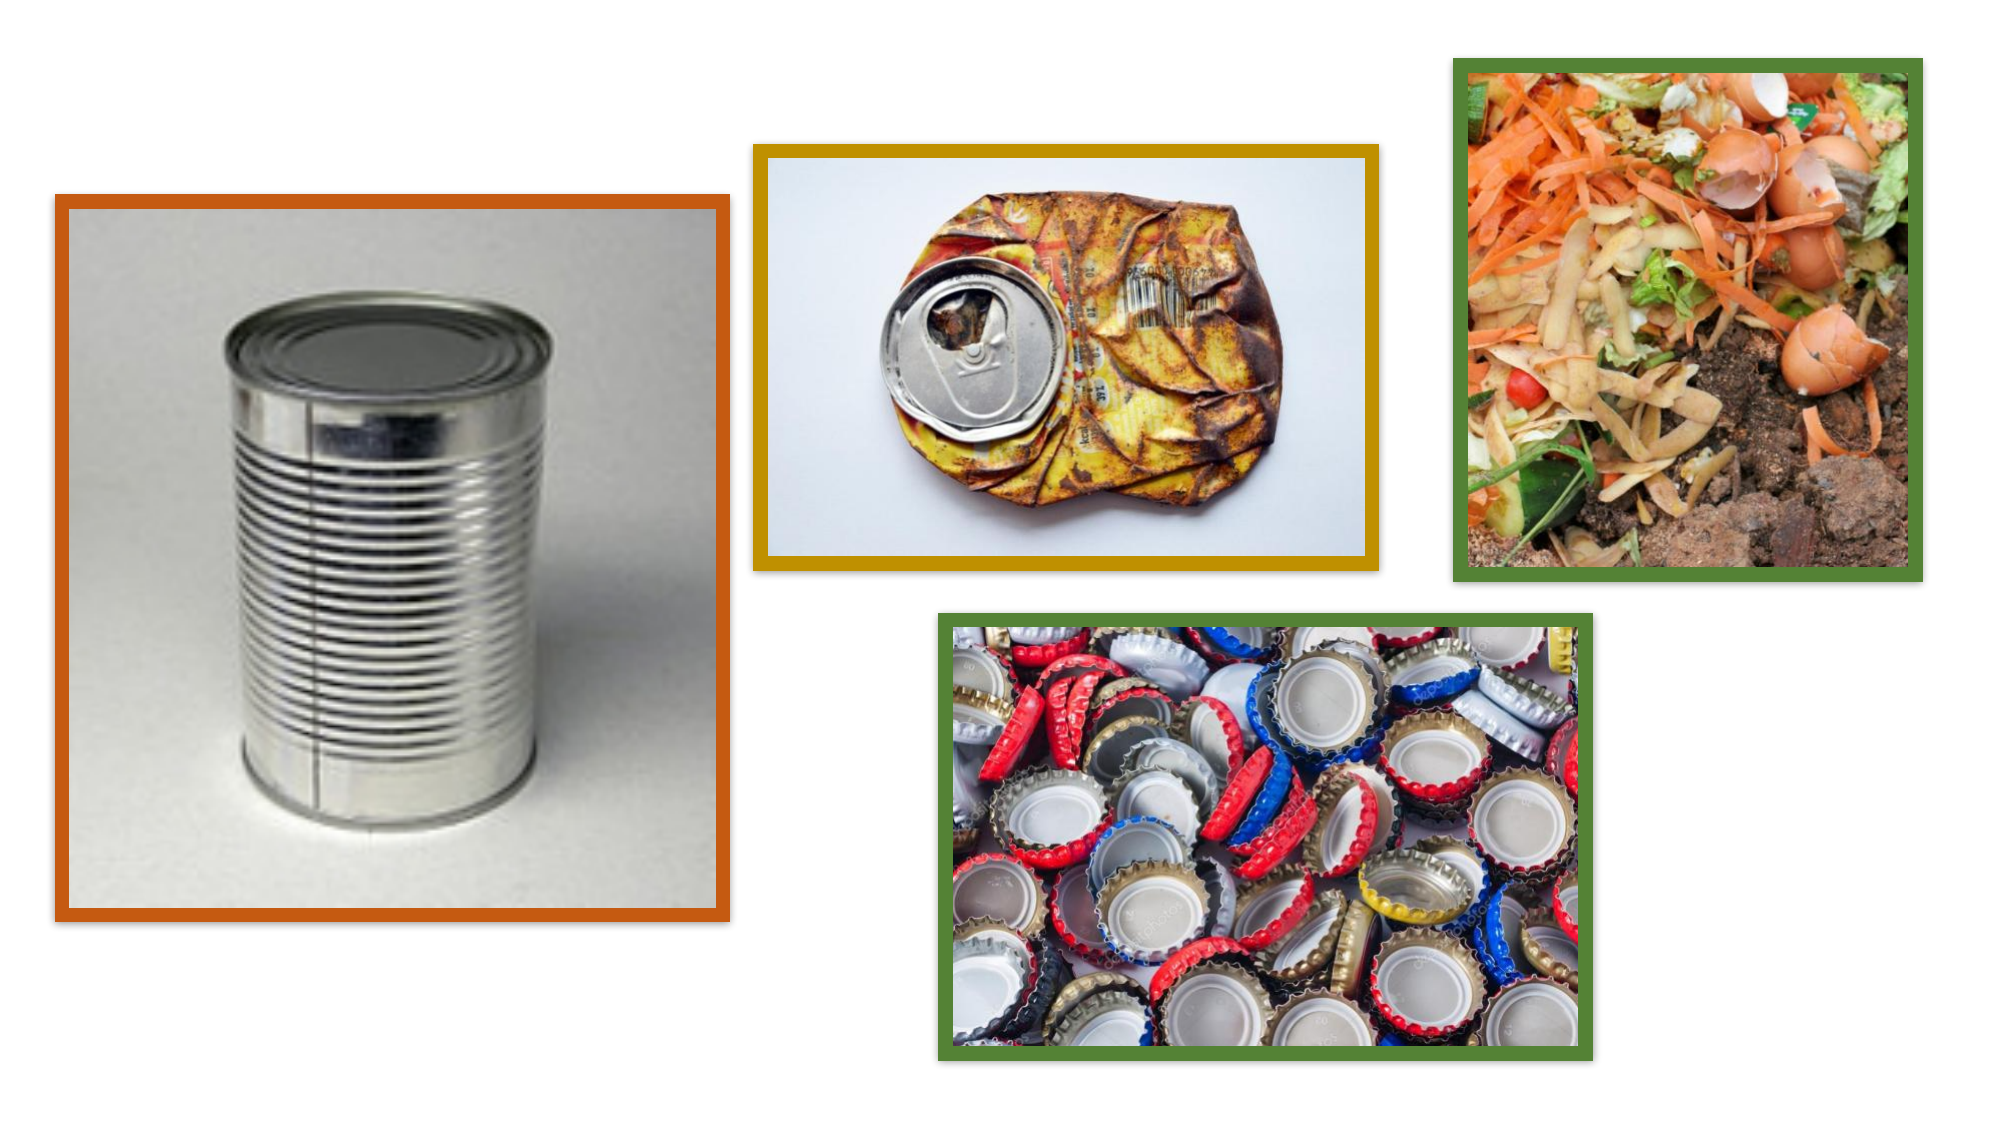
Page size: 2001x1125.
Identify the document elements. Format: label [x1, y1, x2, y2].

picture [1467, 72, 1909, 568]
picture [69, 208, 716, 908]
picture [952, 627, 1579, 1047]
picture [767, 158, 1365, 557]
